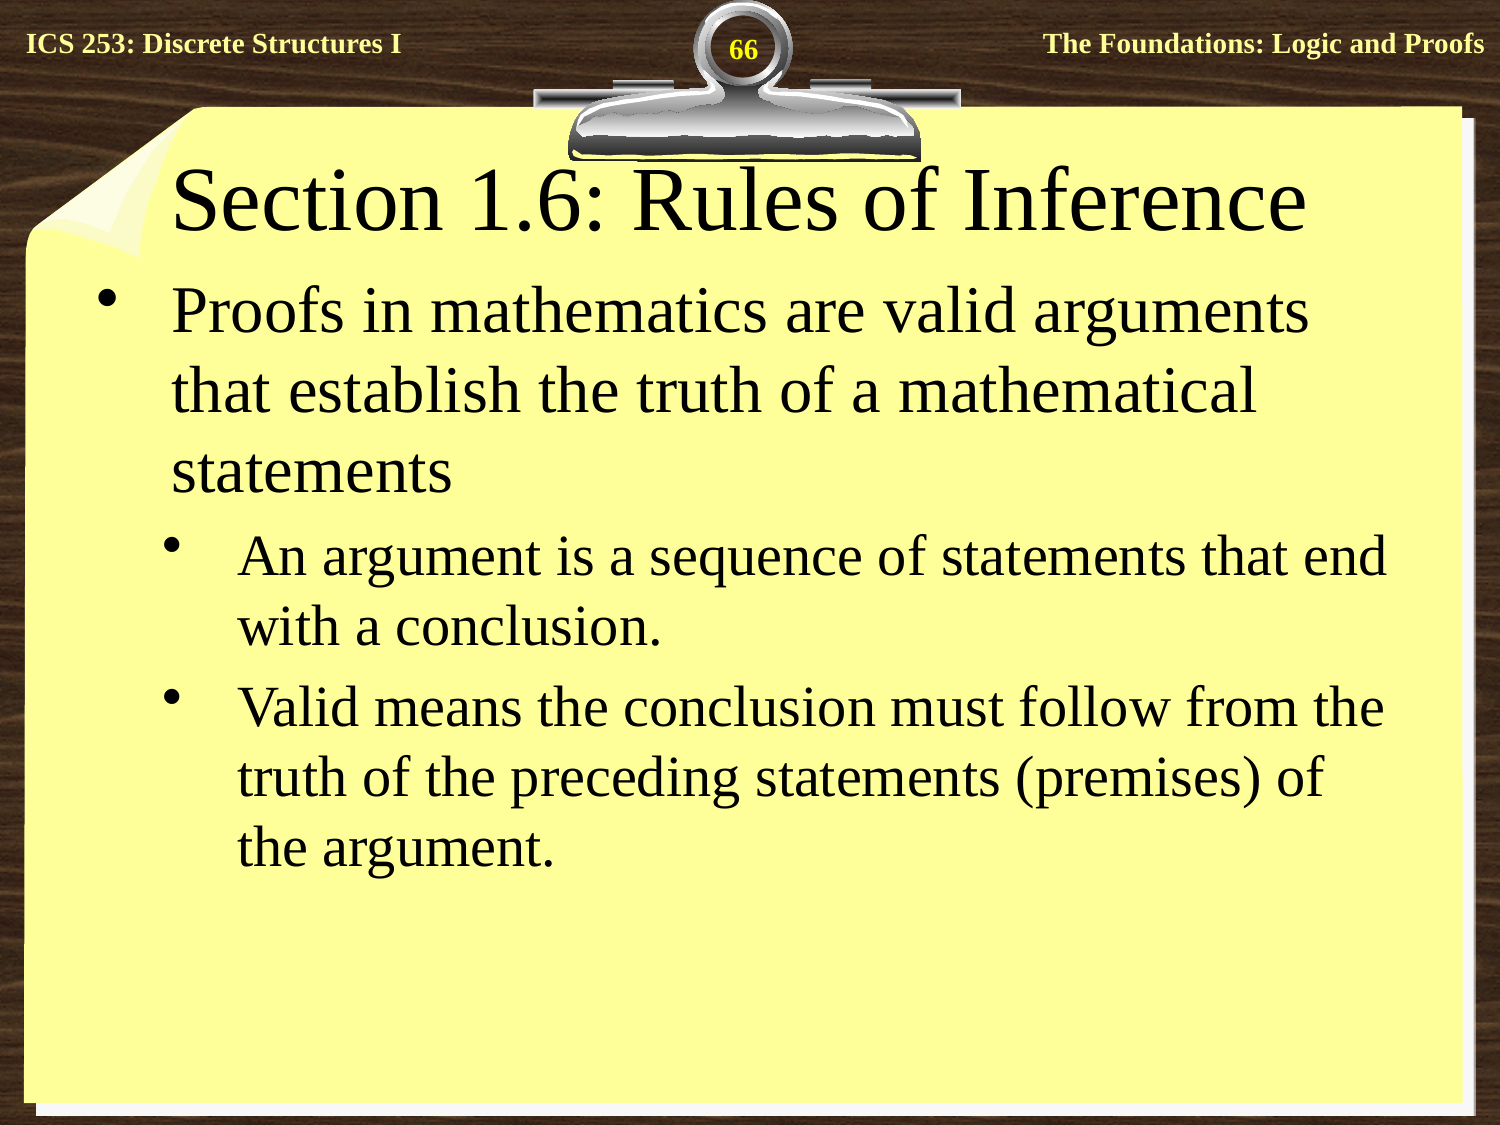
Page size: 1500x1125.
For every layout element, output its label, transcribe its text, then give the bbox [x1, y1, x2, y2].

title Section 1.6: Rules of Inference [77, 140, 1403, 246]
picture [0, 0, 1500, 1125]
list Proofs in mathematics are valid arguments that establish the truth of a mathematical statements An argument is a sequence of statements that end with a conclusion. Valid means the conclusion must follow from the truth of the preceding statements (premises) of the argument. [81, 257, 1405, 1079]
slide_number 66 [423, 5, 774, 91]
